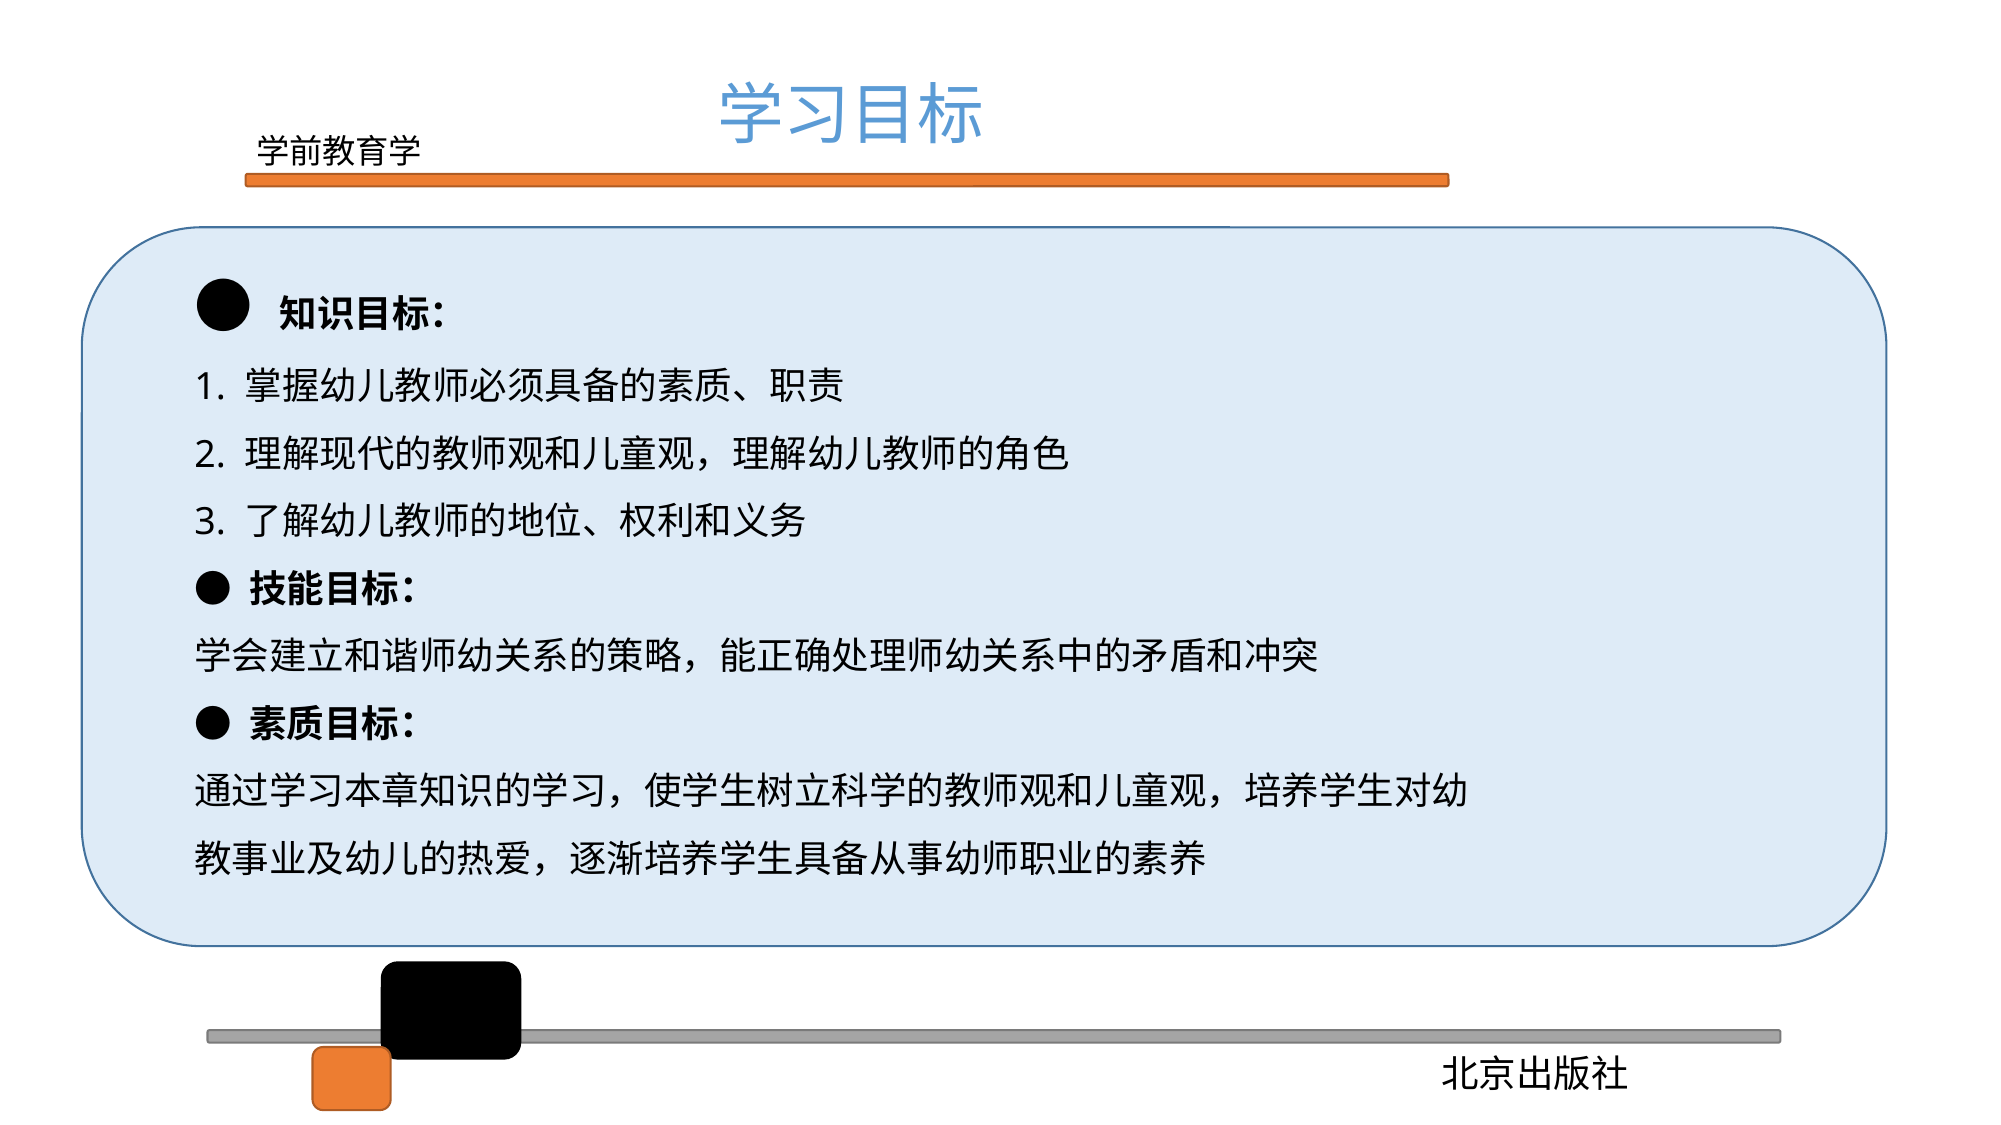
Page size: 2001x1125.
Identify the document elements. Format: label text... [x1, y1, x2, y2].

text_box ● 知识目标： 1. 掌握幼儿教师必须具备的素质、职责 2. 理解现代的教师观和儿童观，理解幼儿教师的角色 3. 了解幼儿教师的地位、权利和义务 ● 技能目标： 学会建立和谐师幼关系的策略，能正确处理师幼关系中的矛盾和冲突 ● 素质目标： 通过学习本章知识的学习，使学生树立科学的教师观和儿童观，培养学生对幼 教事业及幼儿的热爱，逐渐培养学生具备从事幼师职业的素养 [179, 227, 1911, 887]
text_box [80, 228, 1872, 948]
text_box 学习目标 [702, 64, 1000, 160]
